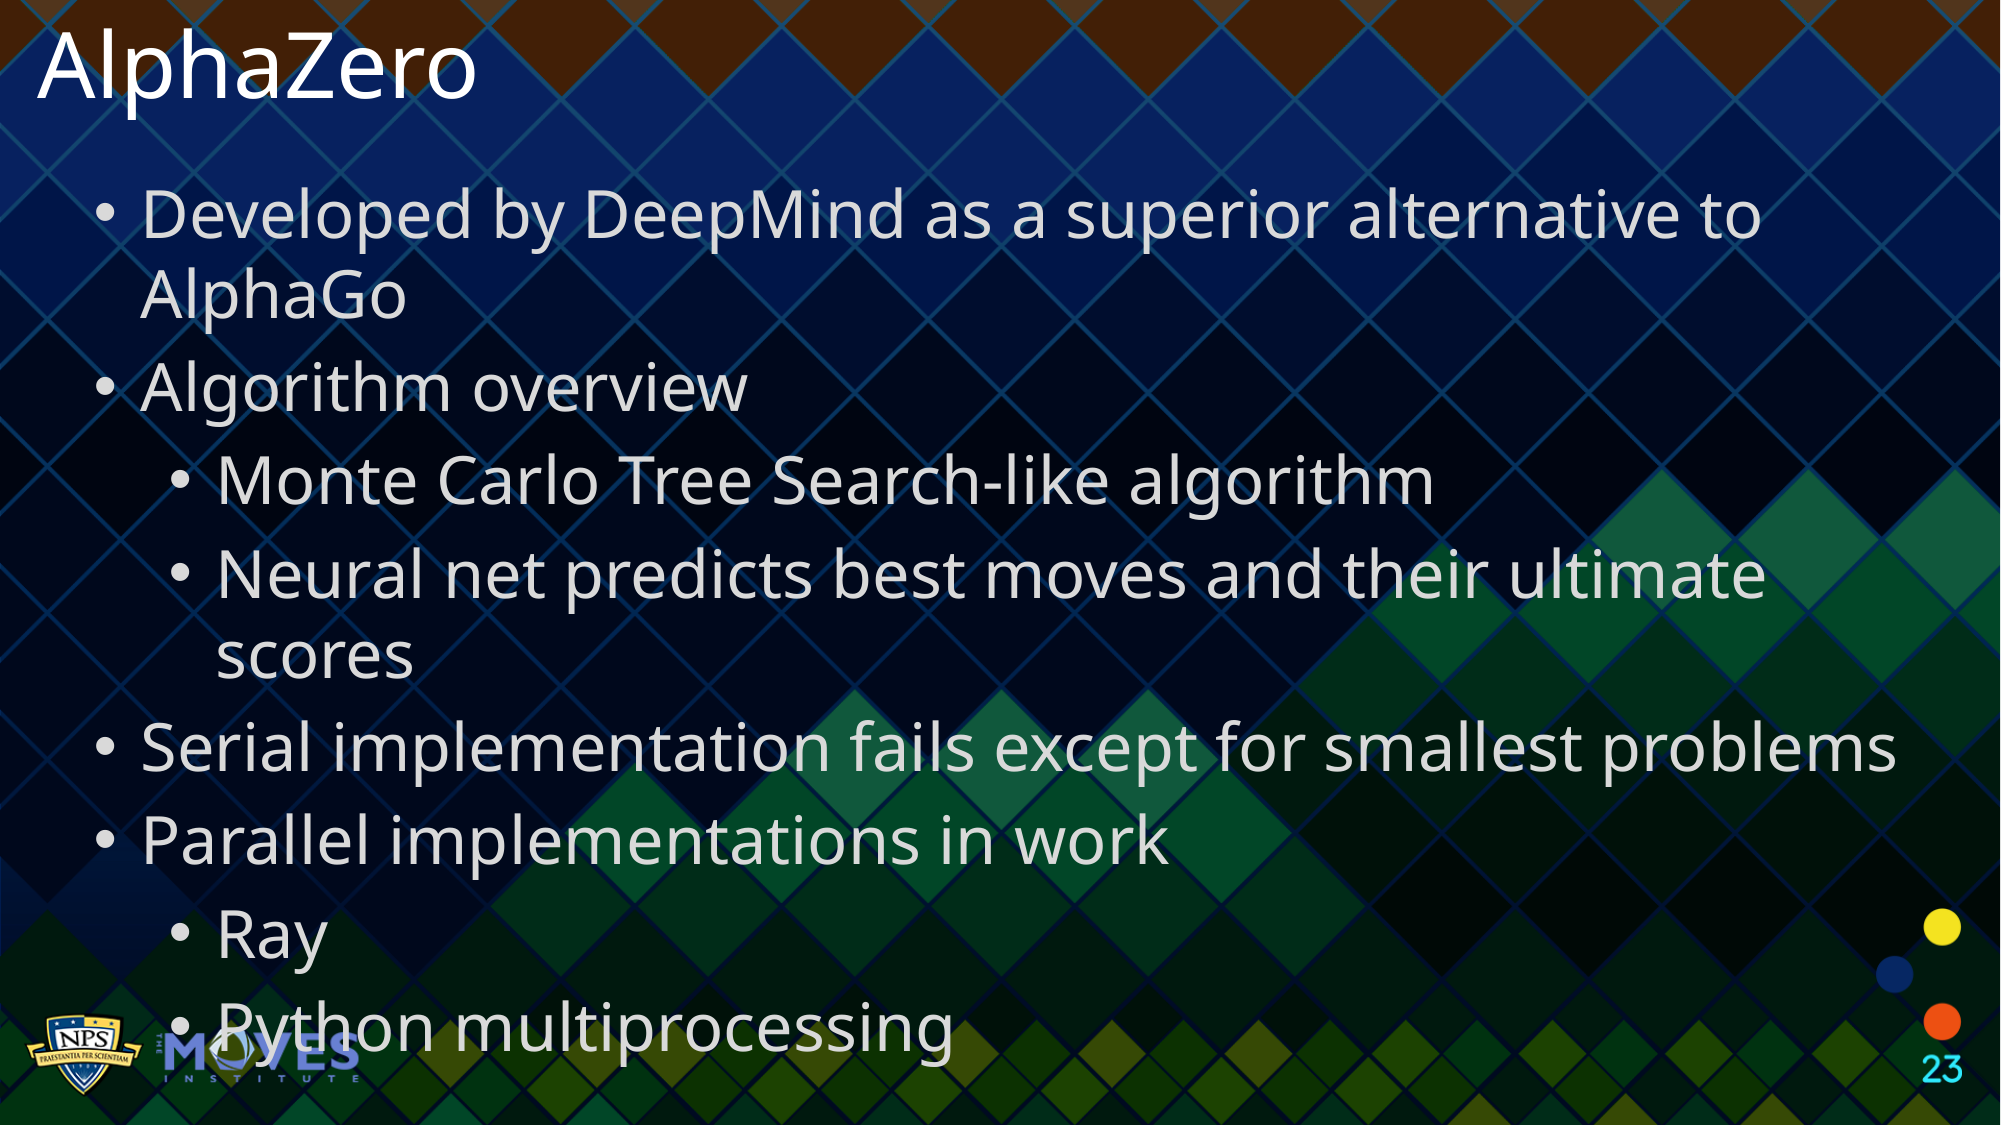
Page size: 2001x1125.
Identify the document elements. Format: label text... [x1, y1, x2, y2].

picture [0, 0, 2001, 1125]
text_box AlphaZero [22, 0, 1977, 125]
text_box Developed by DeepMind as a superior alternative to AlphaGo Algorithm overview Monte Carlo Tree Search-like algorithm Neural net predicts best moves and their ultimate scores Serial implementation fails except for smallest problems Parallel implementations in work Ray Python multiprocessing [78, 164, 1922, 1073]
